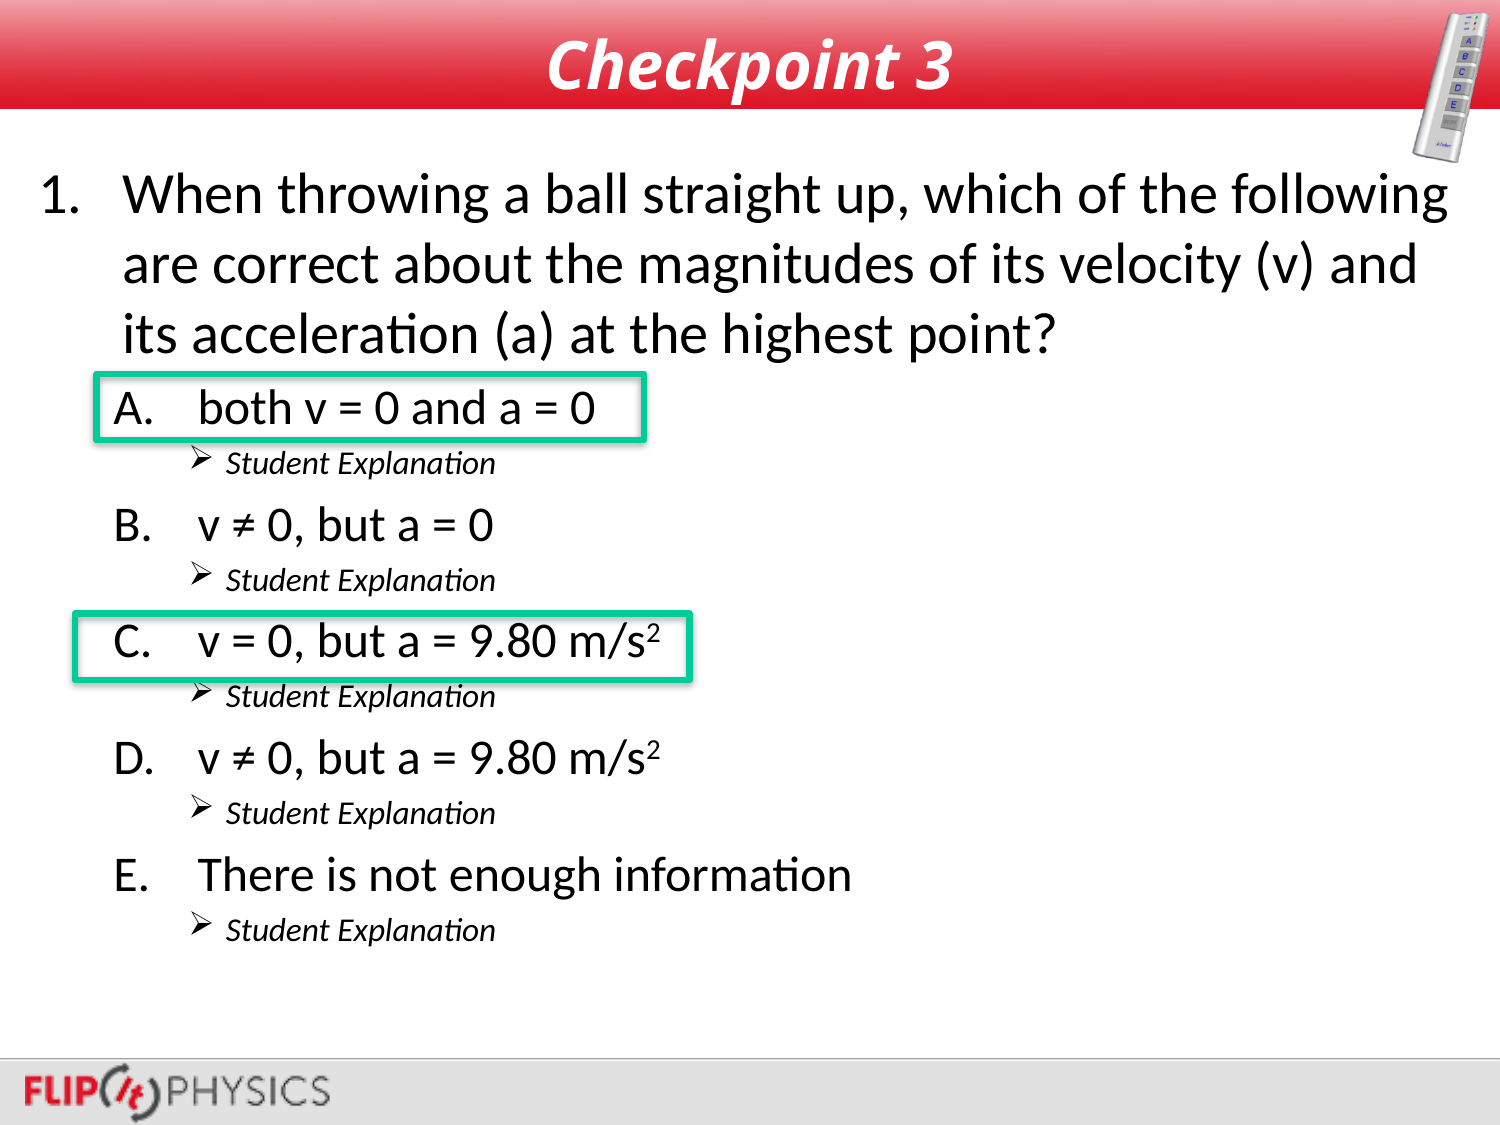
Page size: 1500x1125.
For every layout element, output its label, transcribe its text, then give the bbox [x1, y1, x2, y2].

picture [0, 0, 1500, 163]
title Checkpoint 3 [75, 15, 1425, 91]
text_box [74, 613, 690, 681]
picture [0, 1058, 1500, 1125]
text_box [96, 373, 645, 441]
list When throwing a ball straight up, which of the following are correct about the magnitudes of its velocity (v) and its acceleration (a) at the highest point? both v = 0 and a = 0 Student Explanation v ≠ 0, but a = 0 Student Explanation v = 0, but a = 9.80 m/s2 Student Explanation v ≠ 0, but a = 9.80 m/s2 Student Explanation There is not enough information Student Explanation [23, 147, 1470, 1005]
